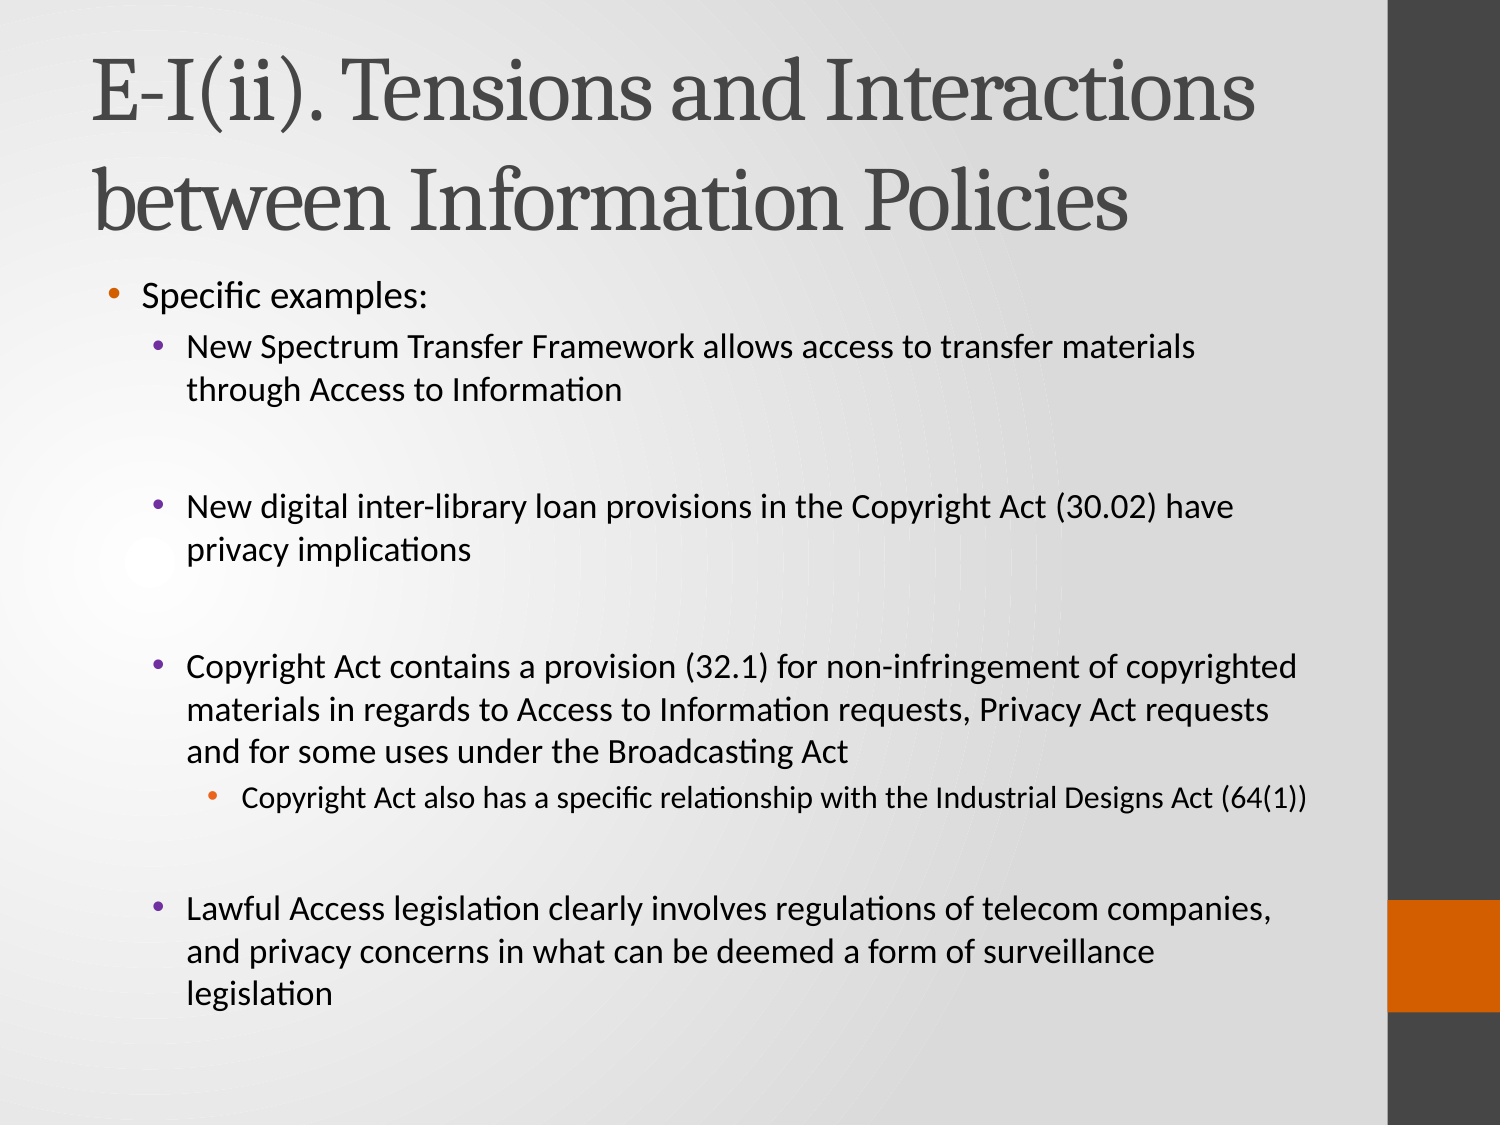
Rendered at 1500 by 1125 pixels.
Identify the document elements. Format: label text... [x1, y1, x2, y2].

list Specific examples: New Spectrum Transfer Framework allows access to transfer materials through Access to Information New digital inter-library loan provisions in the Copyright Act (30.02) have privacy implications Copyright Act contains a provision (32.1) for non-infringement of copyrighted materials in regards to Access to Information requests, Privacy Act requests and for some uses under the Broadcasting Act Copyright Act also has a specific relationship with the Industrial Designs Act (64(1)) Lawful Access legislation clearly involves regulations of telecom companies, and privacy concerns in what can be deemed a form of surveillance legislation [75, 262, 1325, 1050]
title E-I(ii). Tensions and Interactions between Information Policies [75, 45, 1325, 233]
